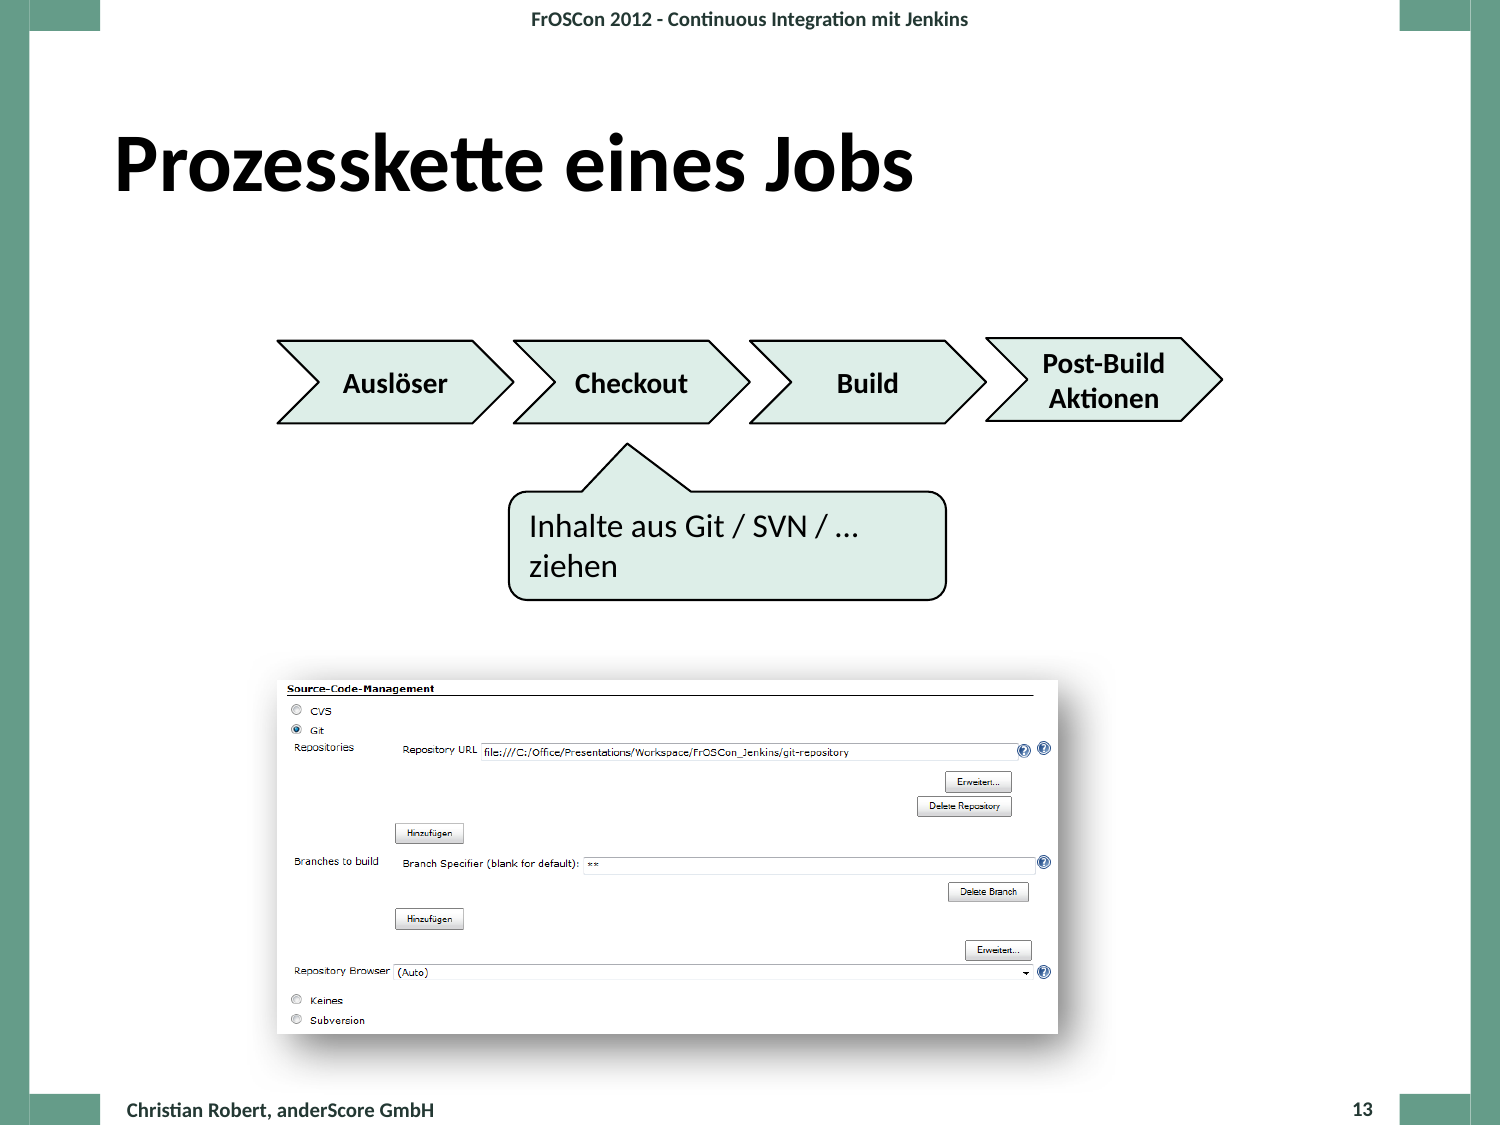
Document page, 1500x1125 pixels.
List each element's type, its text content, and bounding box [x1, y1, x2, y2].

slide_number 13 [1074, 1092, 1388, 1124]
text_box Inhalte aus Git / SVN / … ziehen [508, 443, 947, 601]
text_box Auslöser [277, 340, 514, 424]
slide_number Christian Robert, anderScore GmbH [112, 1092, 1069, 1125]
text_box Checkout [513, 340, 750, 424]
title Prozesskette eines Jobs [100, 101, 1400, 339]
picture [277, 680, 1058, 1035]
text_box Post-Build Aktionen [986, 338, 1223, 421]
text_box Build [749, 340, 987, 424]
footer FrOSCon 2012 - Continuous Integration mit Jenkins [100, 2, 1400, 34]
